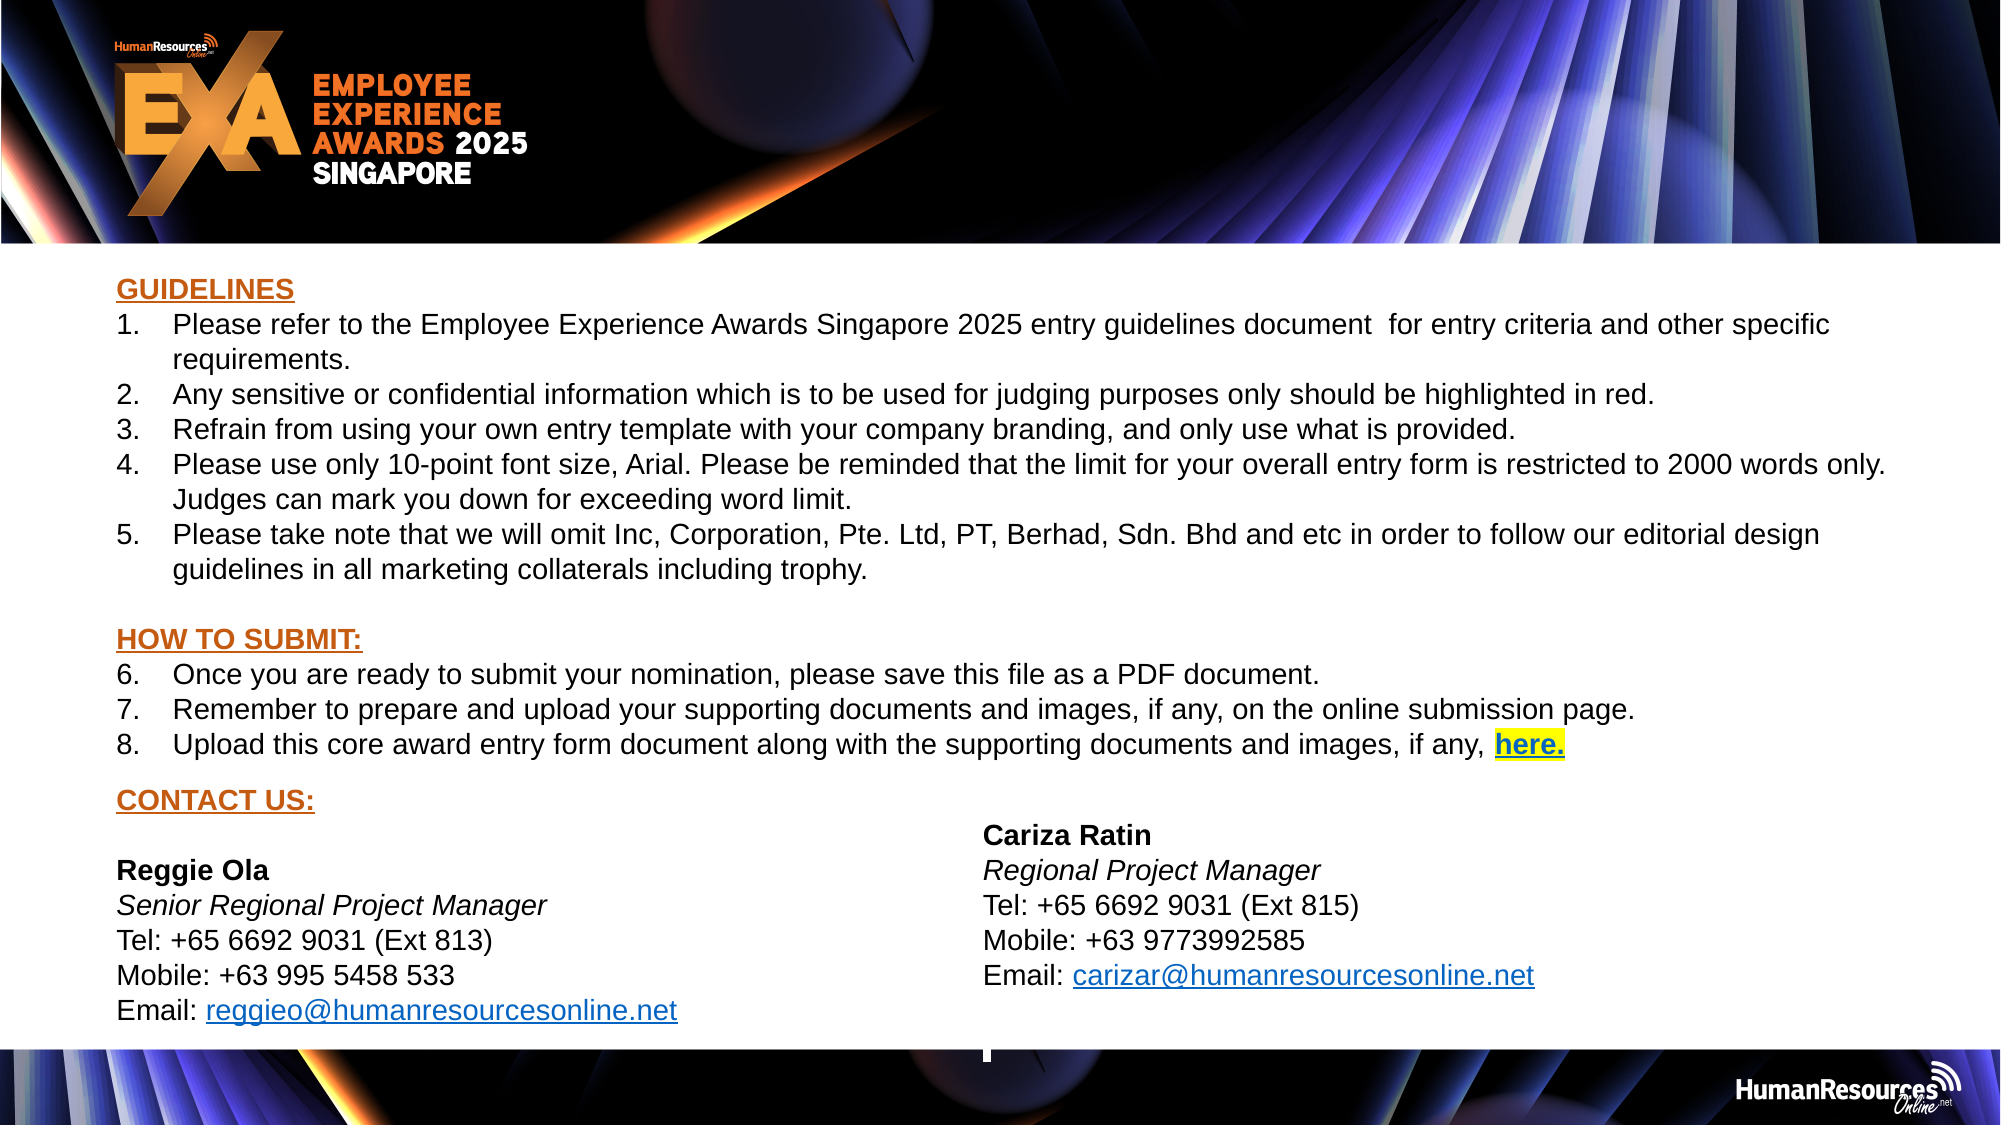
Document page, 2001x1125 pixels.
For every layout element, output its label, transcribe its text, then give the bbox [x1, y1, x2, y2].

text_box CONTACT US: Reggie Ola Senior Regional Project Manager Tel: +65 6692 9031 (Ext 813) Mobile: +63 995 5458 533 Email: reggieo@humanresourcesonline.net Cariza Ratin Regional Project Manager Tel: +65 6692 9031 (Ext 815) Mobile: +63 9773992585 Email: carizar@humanresourcesonline.net [101, 774, 1865, 1125]
text_box GUIDELINES Please refer to the Employee Experience Awards Singapore 2025 entry guidelines document for entry criteria and other specific requirements. Any sensitive or confidential information which is to be used for judging purposes only should be highlighted in red. Refrain from using your own entry template with your company branding, and only use what is provided. Please use only 10-point font size, Arial. Please be reminded that the limit for your overall entry form is restricted to 2000 words only. Judges can mark you down for exceeding word limit. Please take note that we will omit Inc, Corporation, Pte. Ltd, PT, Berhad, Sdn. Bhd and etc in order to follow our editorial design guidelines in all marketing collaterals including trophy. HOW TO SUBMIT: Once you are ready to submit your nomination, please save this file as a PDF document. Remember to prepare and upload your supporting documents and images, if any, on the online submission page. Upload this core award entry form document along with the supporting documents and images, if any, here. [101, 263, 1923, 838]
picture [0, 0, 2001, 1125]
